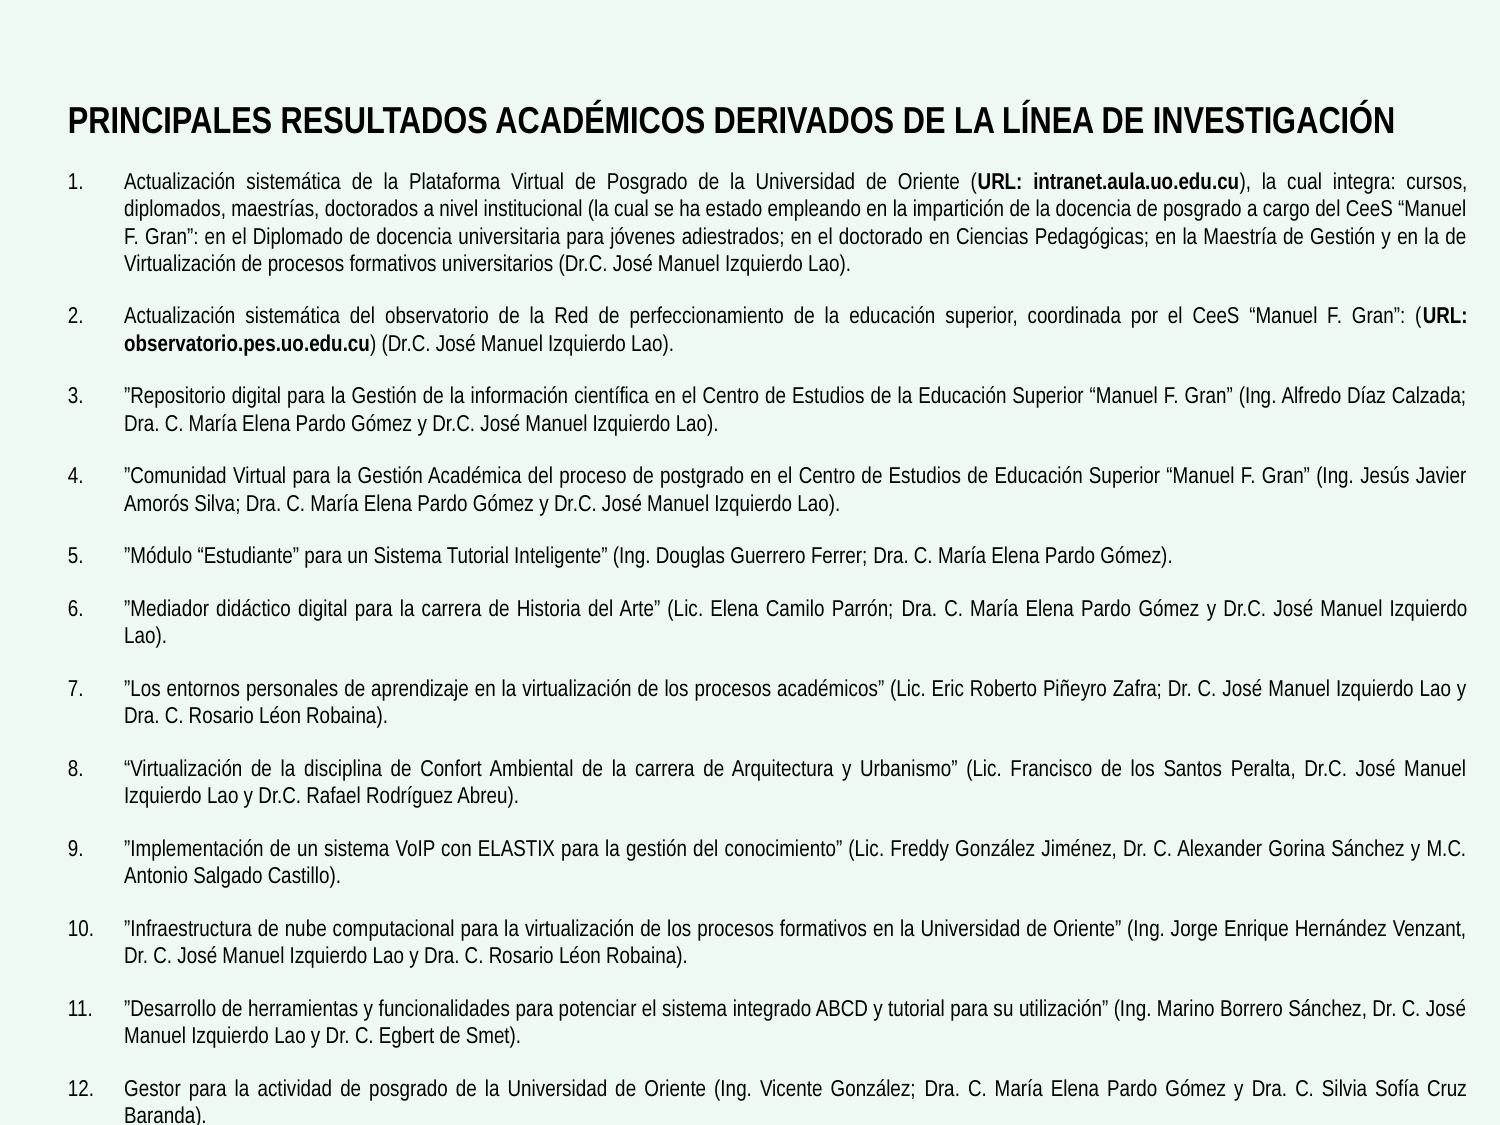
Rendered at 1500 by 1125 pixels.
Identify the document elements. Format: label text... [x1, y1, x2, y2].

text_box PRINCIPALES RESULTADOS ACADÉMICOS DERIVADOS DE LA LÍNEA DE INVESTIGACIÓN Actualización sistemática de la Plataforma Virtual de Posgrado de la Universidad de Oriente (URL: intranet.aula.uo.edu.cu), la cual integra: cursos, diplomados, maestrías, doctorados a nivel institucional (la cual se ha estado empleando en la impartición de la docencia de posgrado a cargo del CeeS “Manuel F. Gran”: en el Diplomado de docencia universitaria para jóvenes adiestrados; en el doctorado en Ciencias Pedagógicas; en la Maestría de Gestión y en la de Virtualización de procesos formativos universitarios (Dr.C. José Manuel Izquierdo Lao). Actualización sistemática del observatorio de la Red de perfeccionamiento de la educación superior, coordinada por el CeeS “Manuel F. Gran”: (URL: observatorio.pes.uo.edu.cu) (Dr.C. José Manuel Izquierdo Lao). ”Repositorio digital para la Gestión de la información científica en el Centro de Estudios de la Educación Superior “Manuel F. Gran” (Ing. Alfredo Díaz Calzada; Dra. C. María Elena Pardo Gómez y Dr.C. José Manuel Izquierdo Lao). ”Comunidad Virtual para la Gestión Académica del proceso de postgrado en el Centro de Estudios de Educación Superior “Manuel F. Gran” (Ing. Jesús Javier Amorós Silva; Dra. C. María Elena Pardo Gómez y Dr.C. José Manuel Izquierdo Lao). ”Módulo “Estudiante” para un Sistema Tutorial Inteligente” (Ing. Douglas Guerrero Ferrer; Dra. C. María Elena Pardo Gómez). ”Mediador didáctico digital para la carrera de Historia del Arte” (Lic. Elena Camilo Parrón; Dra. C. María Elena Pardo Gómez y Dr.C. José Manuel Izquierdo Lao). ”Los entornos personales de aprendizaje en la virtualización de los procesos académicos” (Lic. Eric Roberto Piñeyro Zafra; Dr. C. José Manuel Izquierdo Lao y Dra. C. Rosario Léon Robaina). “Virtualización de la disciplina de Confort Ambiental de la carrera de Arquitectura y Urbanismo” (Lic. Francisco de los Santos Peralta, Dr.C. José Manuel Izquierdo Lao y Dr.C. Rafael Rodríguez Abreu). ”Implementación de un sistema VoIP con ELASTIX para la gestión del conocimiento” (Lic. Freddy González Jiménez, Dr. C. Alexander Gorina Sánchez y M.C. Antonio Salgado Castillo). ”Infraestructura de nube computacional para la virtualización de los procesos formativos en la Universidad de Oriente” (Ing. Jorge Enrique Hernández Venzant, Dr. C. José Manuel Izquierdo Lao y Dra. C. Rosario Léon Robaina). ”Desarrollo de herramientas y funcionalidades para potenciar el sistema integrado ABCD y tutorial para su utilización” (Ing. Marino Borrero Sánchez, Dr. C. José Manuel Izquierdo Lao y Dr. C. Egbert de Smet). Gestor para la actividad de posgrado de la Universidad de Oriente (Ing. Vicente González; Dra. C. María Elena Pardo Gómez y Dra. C. Silvia Sofía Cruz Baranda). [53, 66, 1483, 1125]
